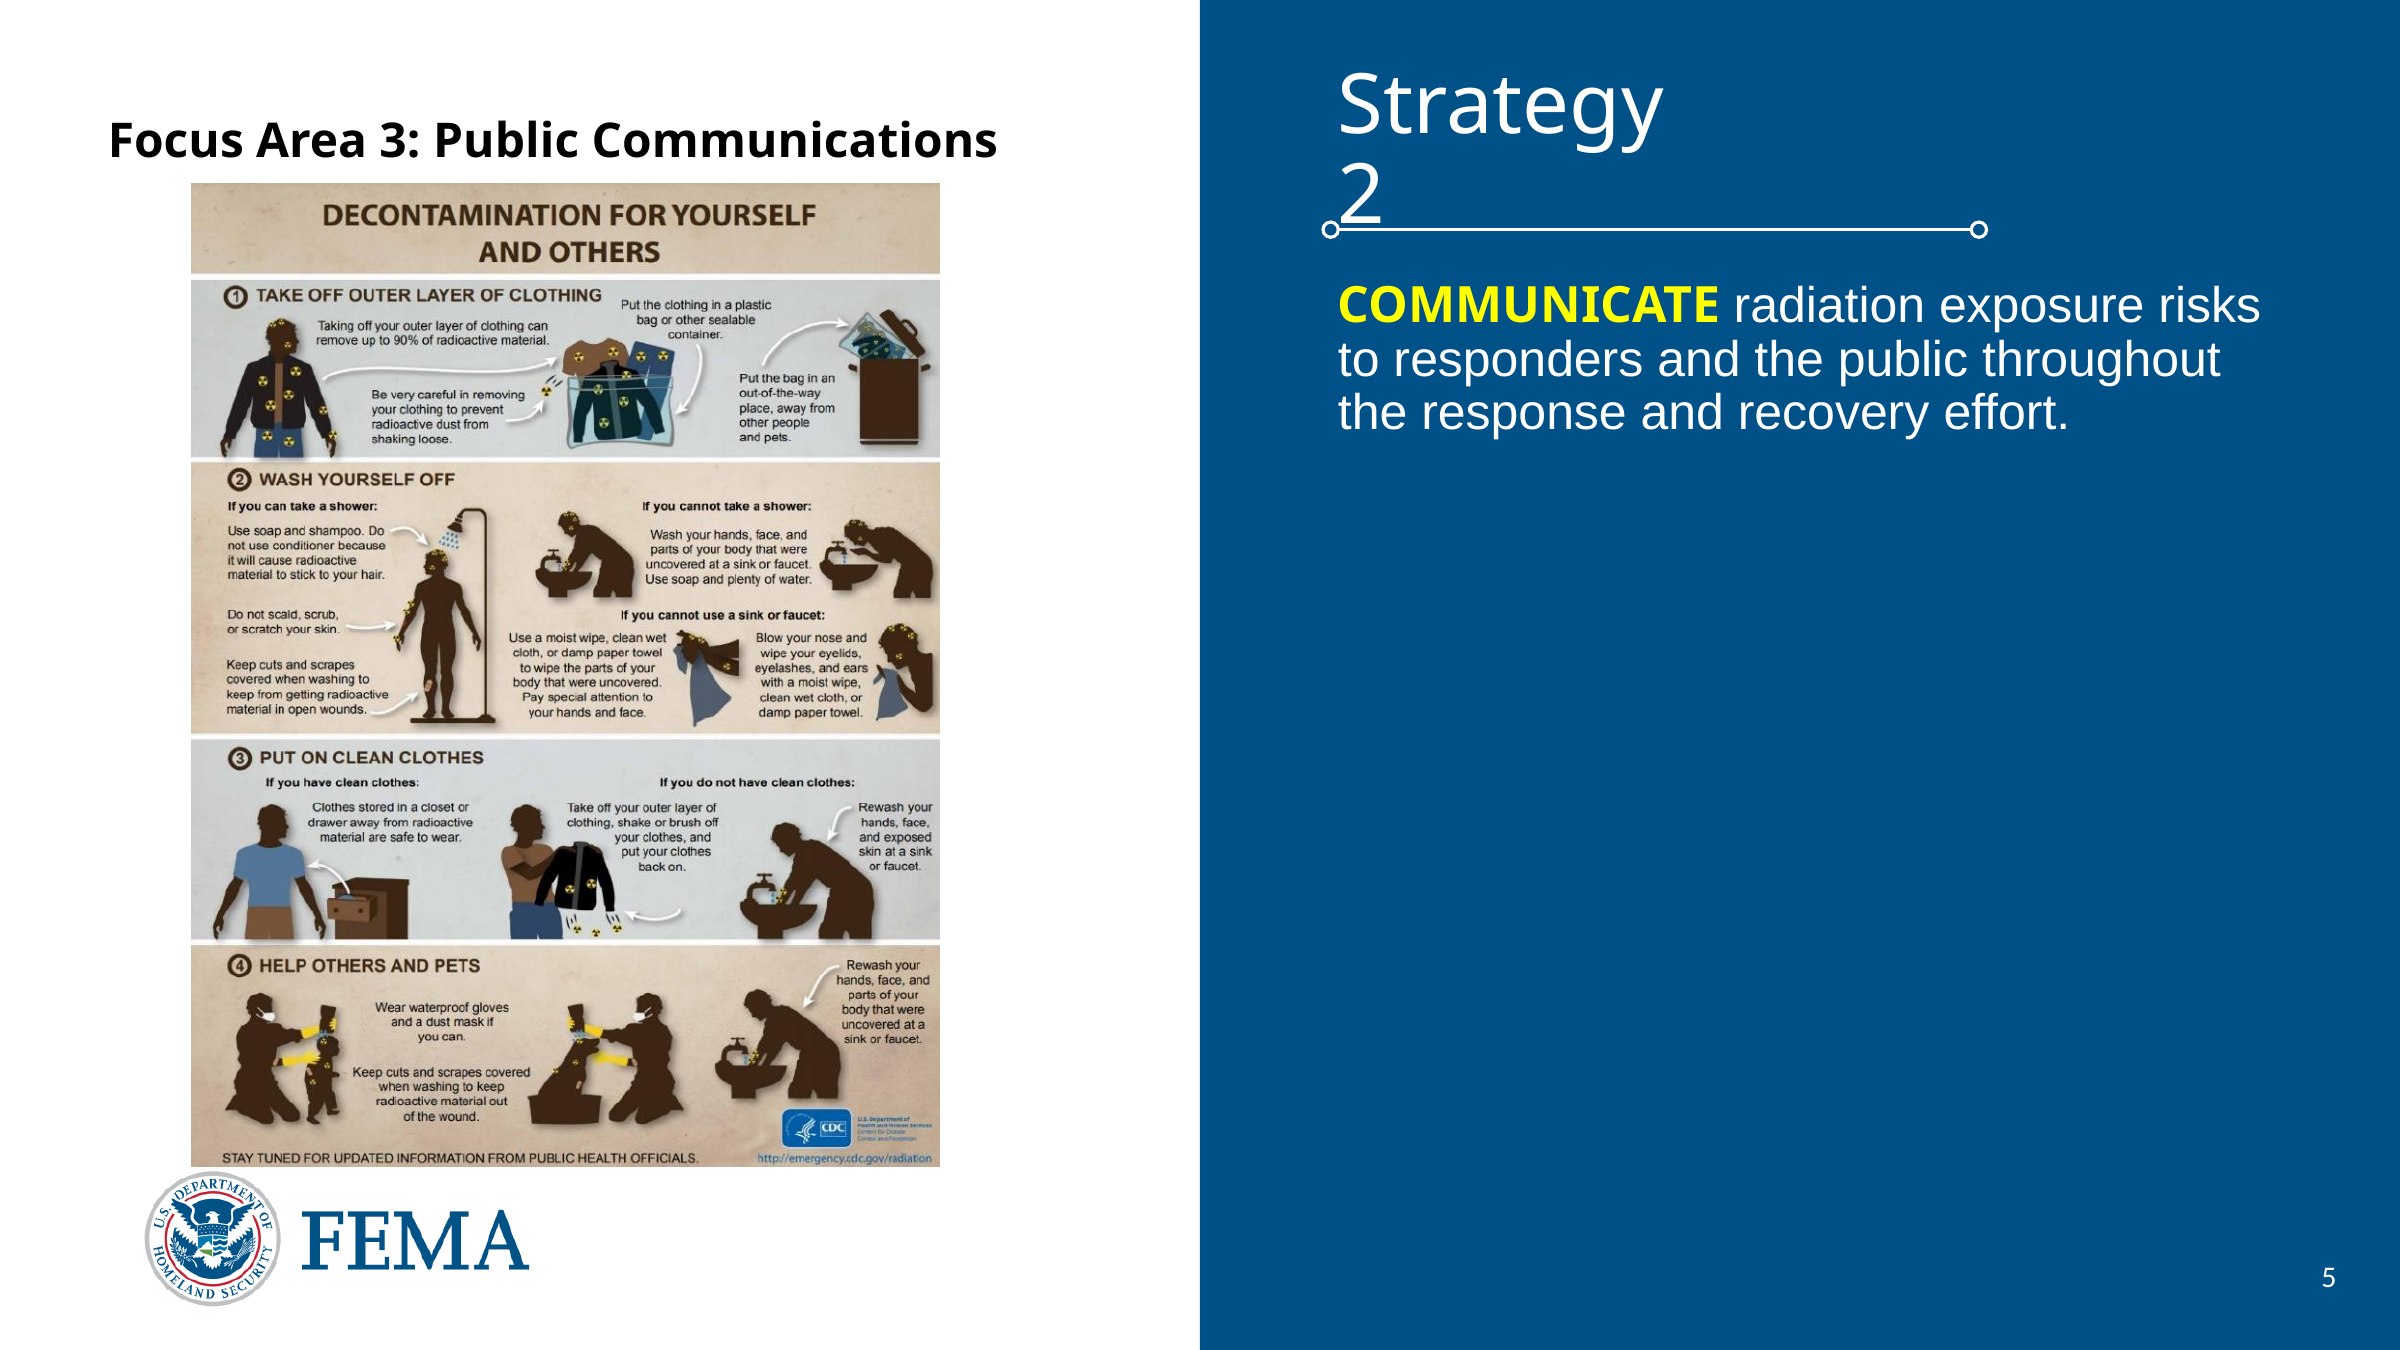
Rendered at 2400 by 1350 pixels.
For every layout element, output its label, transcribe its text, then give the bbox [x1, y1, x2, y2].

title Strategy 2 [1323, 78, 1738, 221]
list COMMUNICATE radiation exposure risks to responders and the public throughout the response and recovery effort. [1323, 271, 2280, 636]
picture [191, 183, 940, 1167]
slide_number 5 [2171, 1240, 2352, 1312]
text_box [1322, 221, 1987, 238]
list Focus Area 3: Public Communications [93, 101, 1038, 176]
